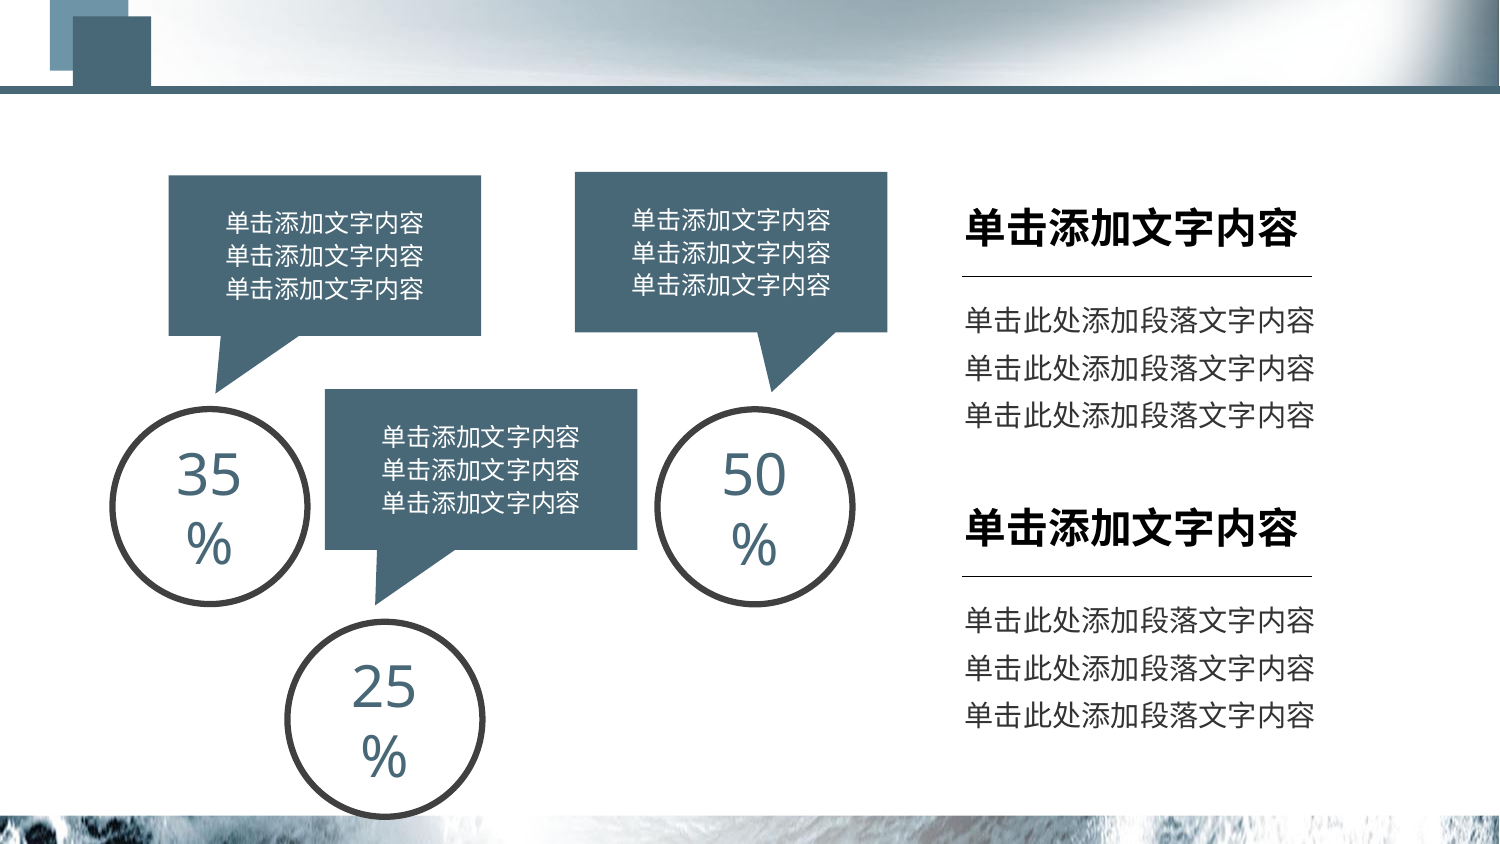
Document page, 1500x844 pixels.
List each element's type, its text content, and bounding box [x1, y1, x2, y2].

text_box 单击添加文字内容 [950, 194, 1350, 260]
text_box 35% [110, 406, 310, 607]
text_box 25% [285, 619, 485, 819]
text_box 单击添加文字内容 单击添加文字内容 单击添加文字内容 [572, 169, 890, 395]
picture [0, 816, 1500, 844]
text_box 单击此处添加段落文字内容 单击此处添加段落文字内容 单击此处添加段落文字内容 [950, 287, 1350, 445]
text_box 50% [655, 407, 855, 607]
picture [0, 0, 1500, 94]
text_box 单击此处添加段落文字内容 单击此处添加段落文字内容 单击此处添加段落文字内容 [950, 587, 1350, 745]
text_box 单击添加文字内容 单击添加文字内容 单击添加文字内容 [166, 173, 484, 396]
text_box 单击添加文字内容 单击添加文字内容 单击添加文字内容 [322, 387, 640, 608]
text_box 单击添加文字内容 [950, 494, 1350, 560]
